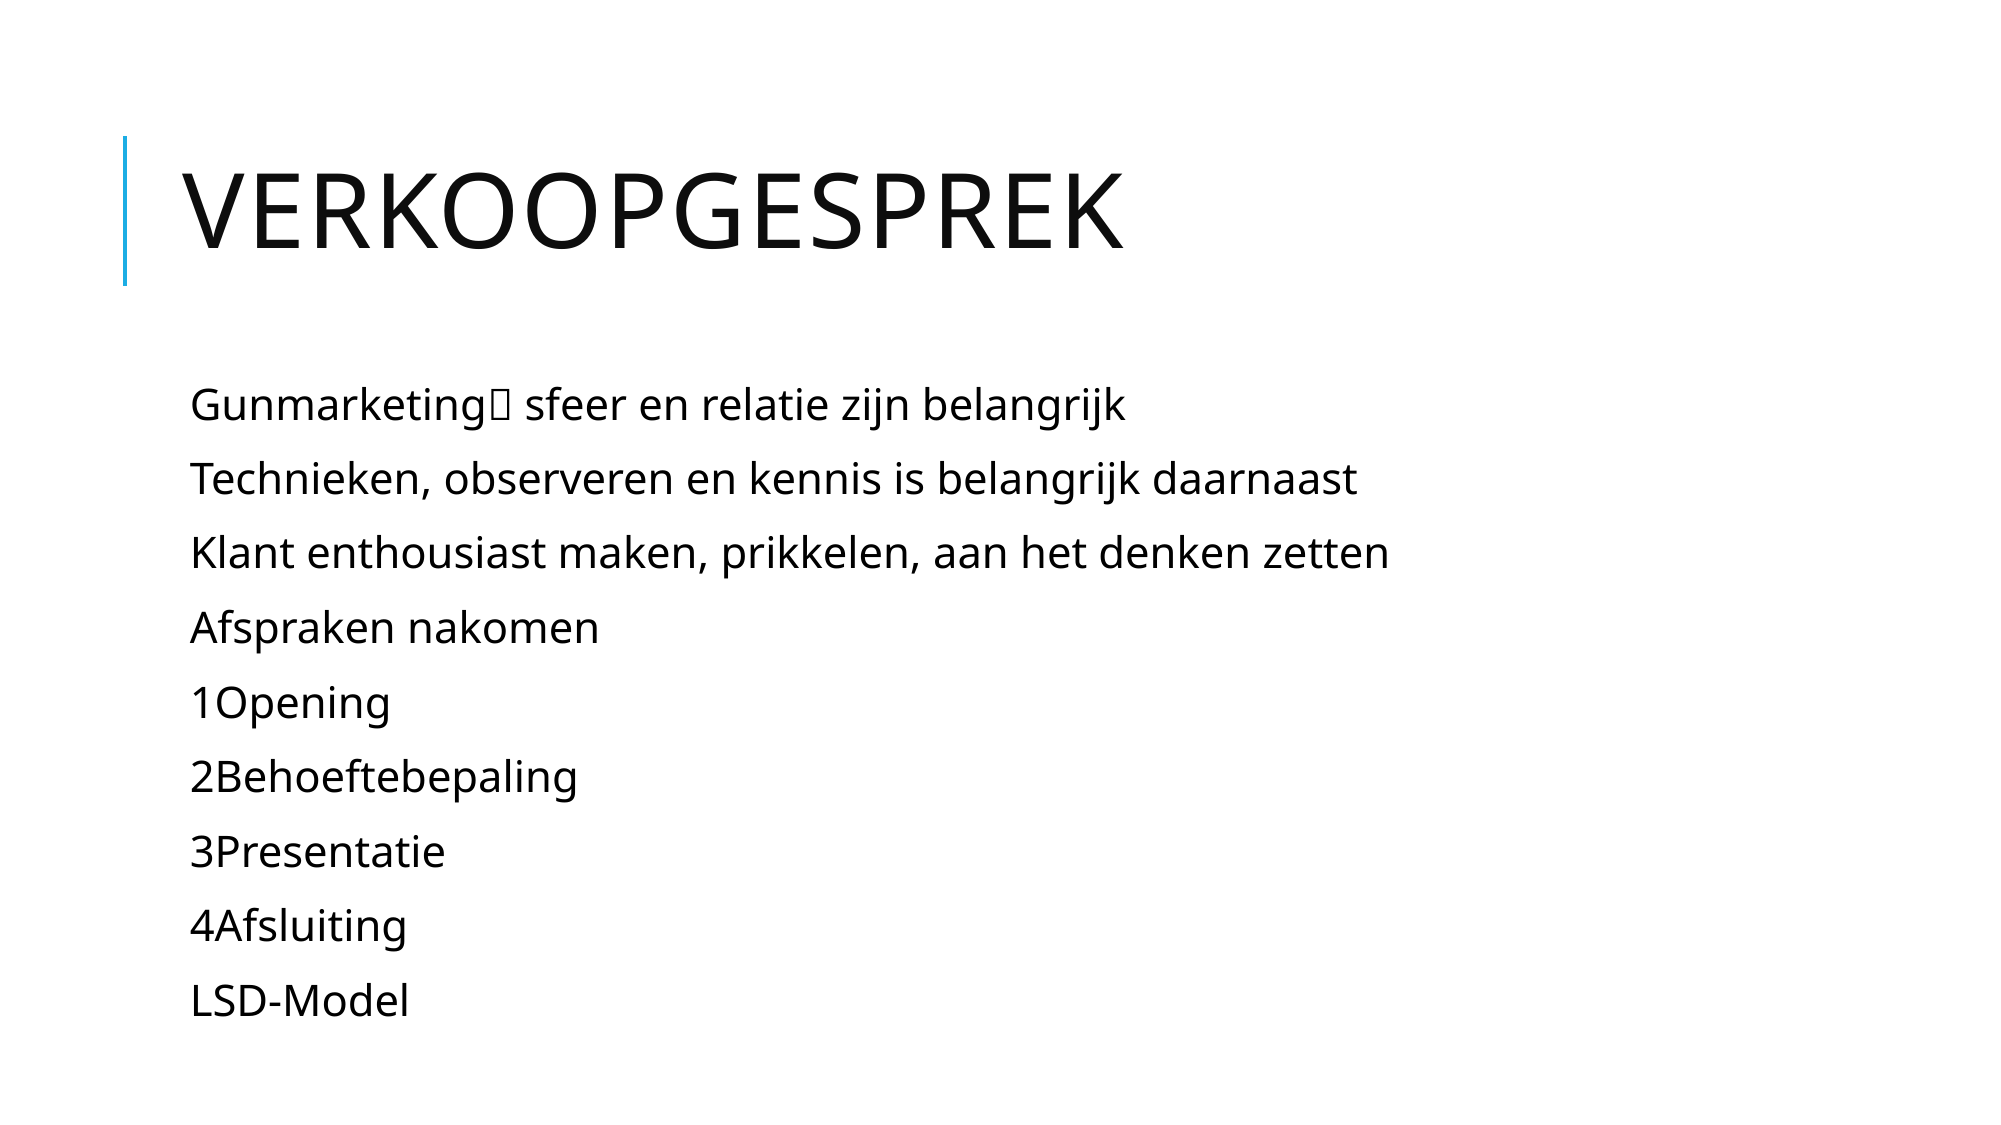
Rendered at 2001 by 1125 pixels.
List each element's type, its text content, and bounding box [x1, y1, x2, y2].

title Verkoopgesprek [168, 96, 1763, 342]
list Gunmarketing sfeer en relatie zijn belangrijk Technieken, observeren en kennis is belangrijk daarnaast Klant enthousiast maken, prikkelen, aan het denken zetten Afspraken nakomen 1Opening 2Behoeftebepaling 3Presentatie 4Afsluiting LSD-Model [168, 375, 1763, 1035]
